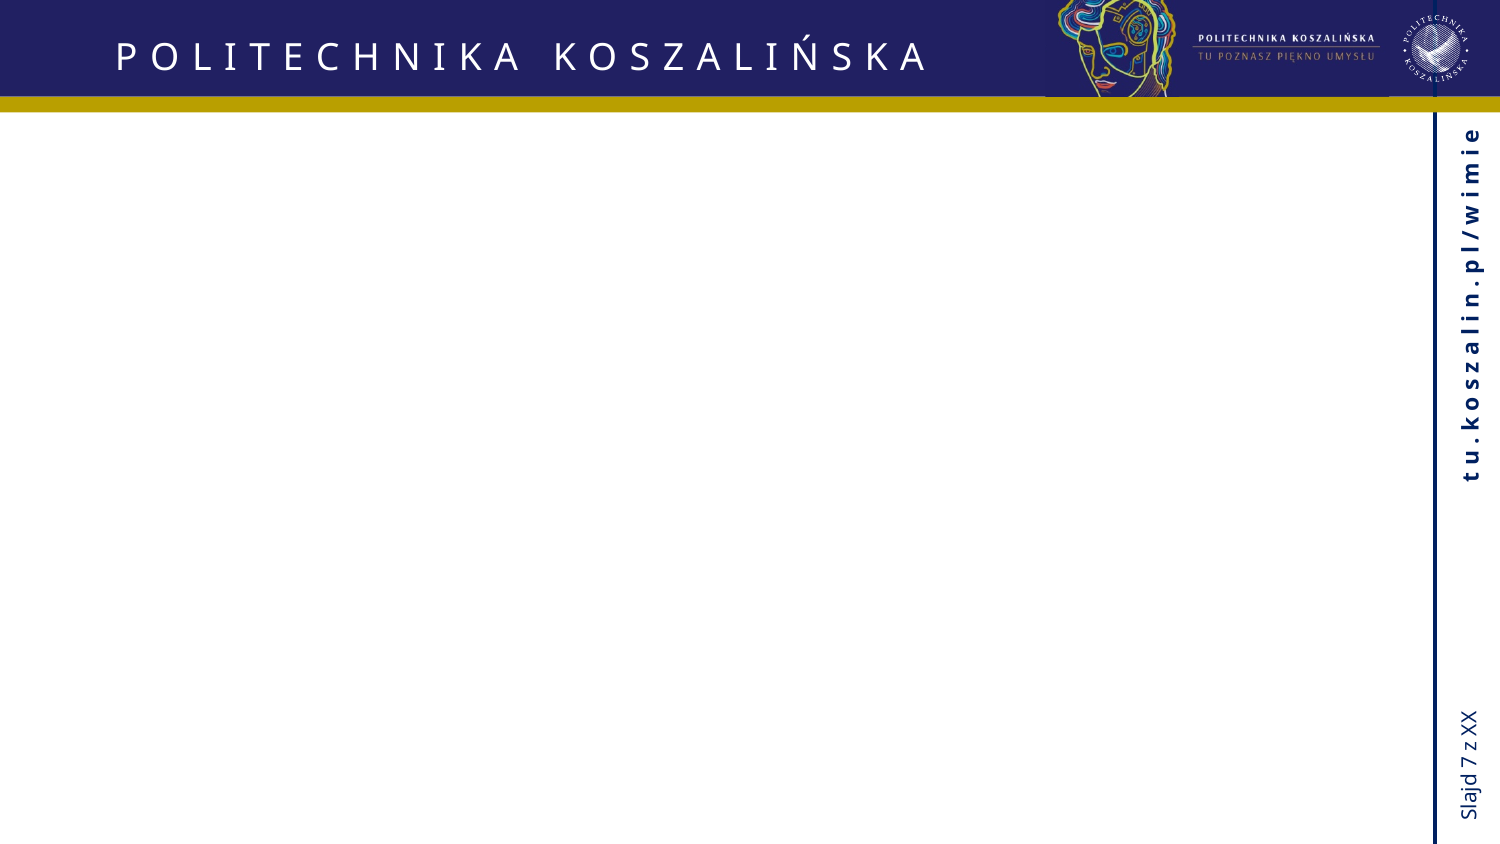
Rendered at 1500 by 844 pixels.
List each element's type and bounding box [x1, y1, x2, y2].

picture [1045, 0, 1390, 97]
